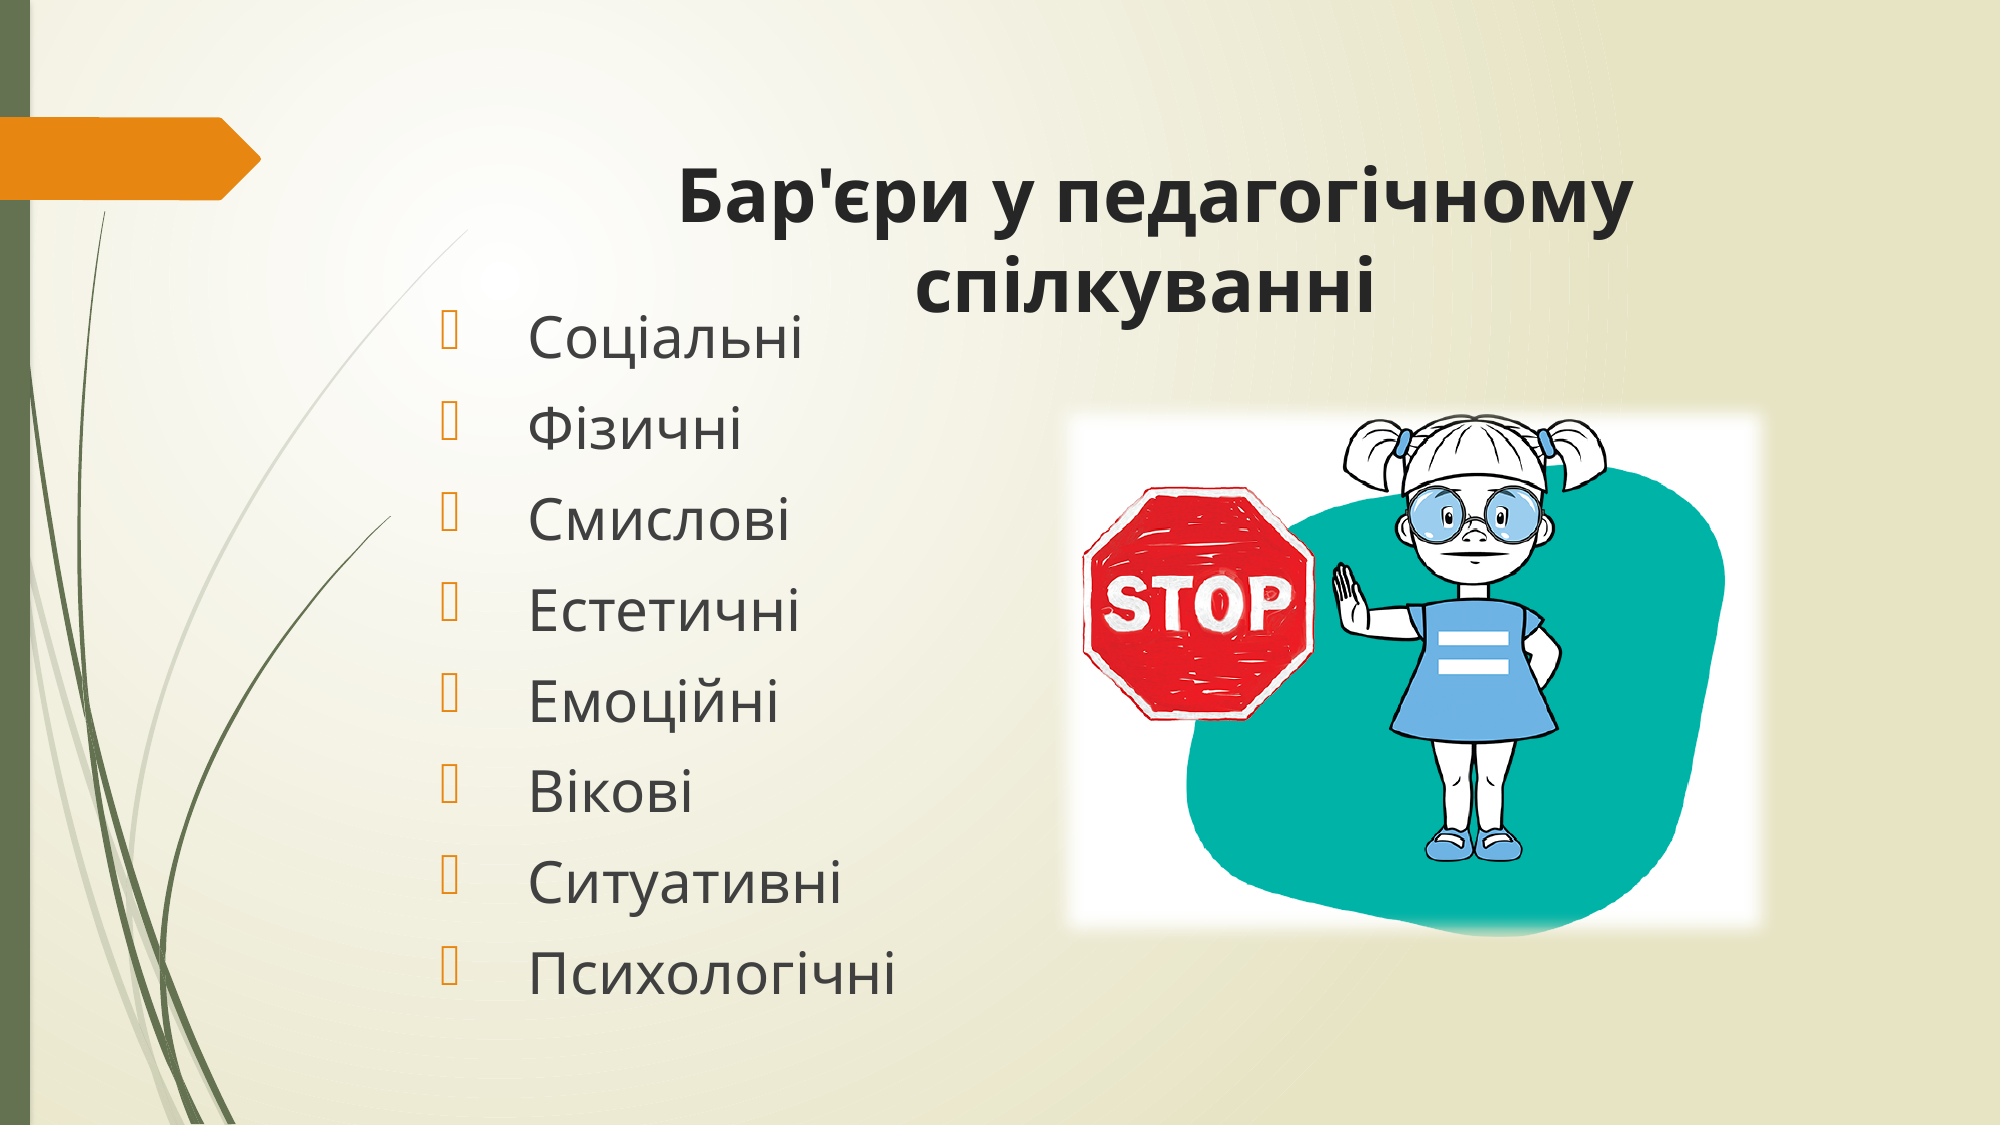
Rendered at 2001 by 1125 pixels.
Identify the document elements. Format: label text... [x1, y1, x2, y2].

title Бар'єри у педагогічному спілкуванні [424, 139, 1887, 350]
list Соціальні Фізичні Смислові Естетичні Емоційні Вікові Ситуативні Психологічні [424, 293, 940, 1048]
picture [1048, 395, 1778, 946]
